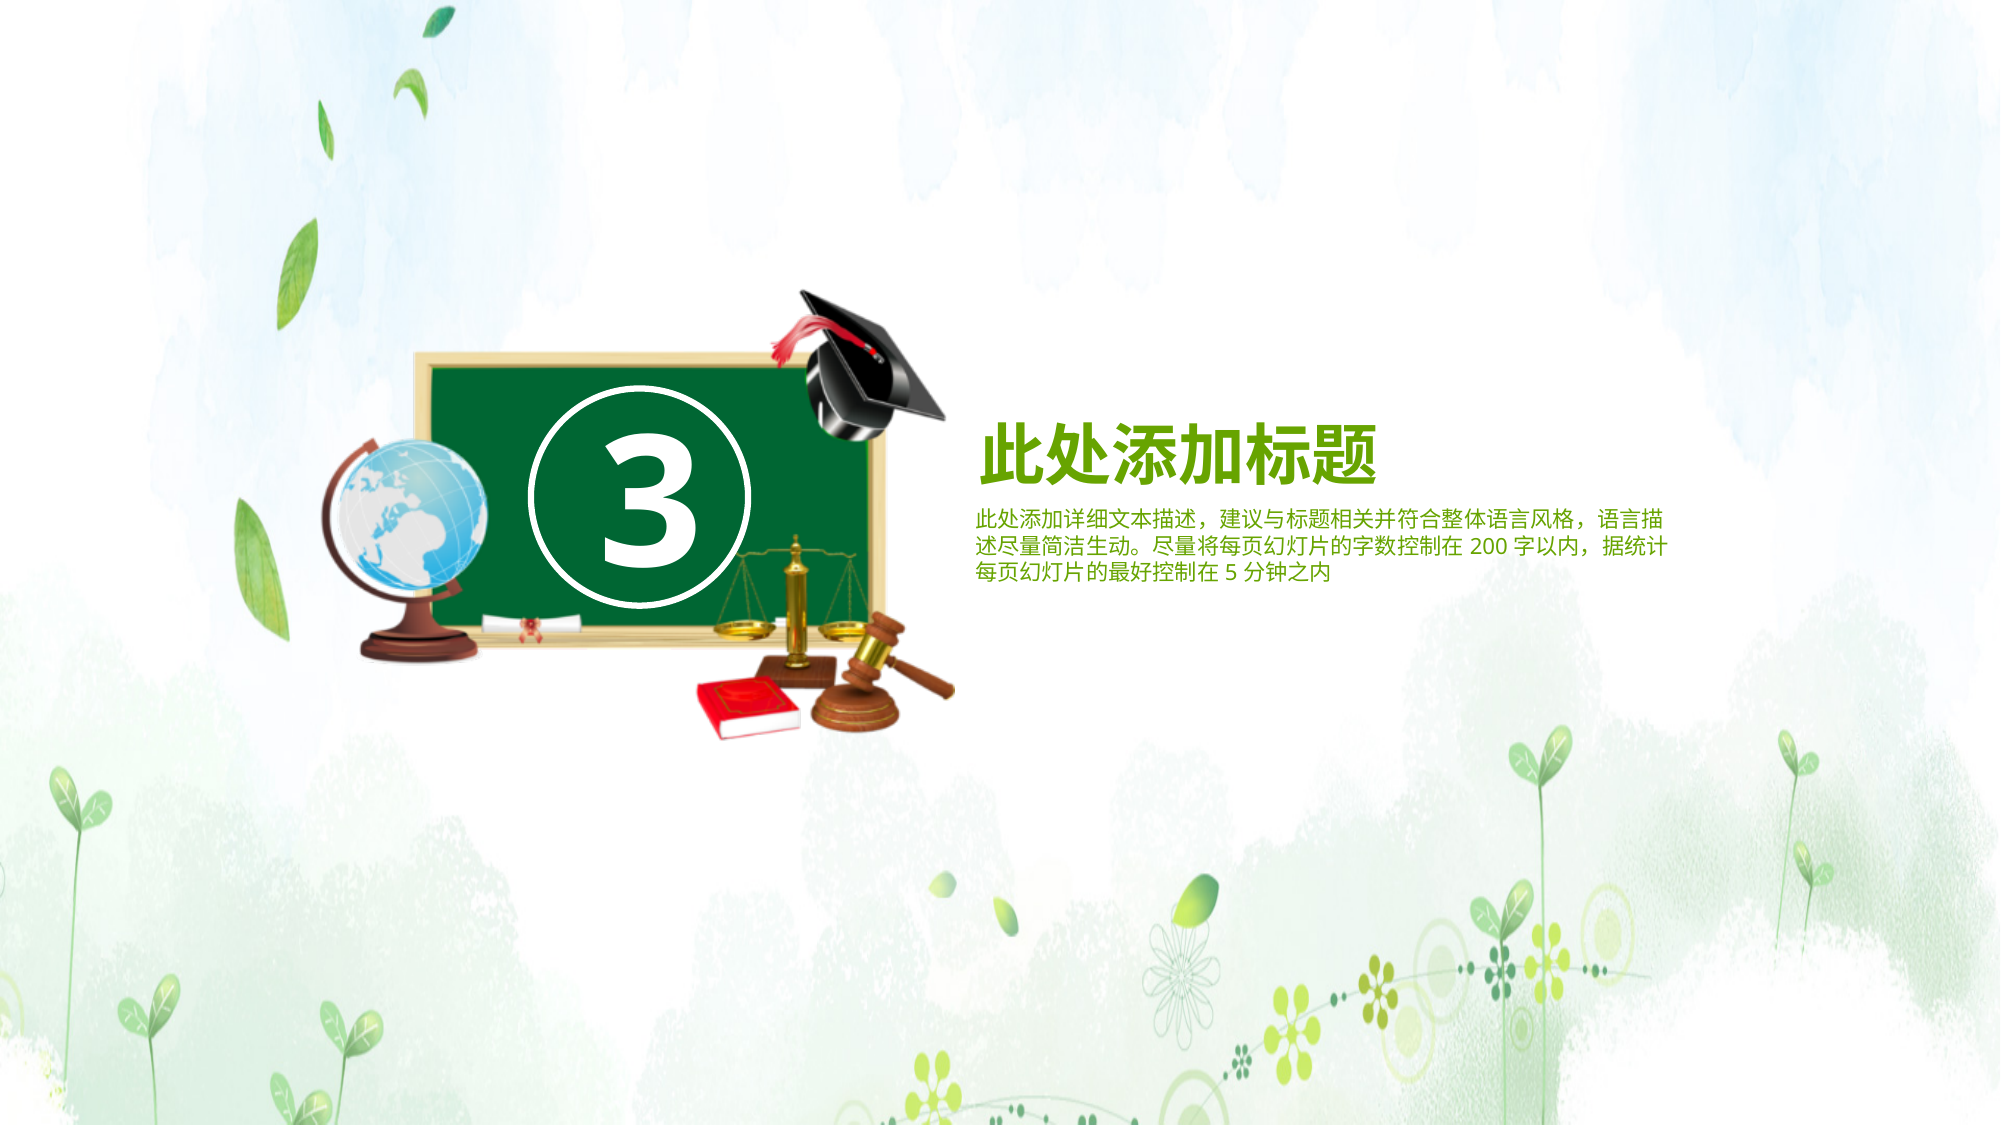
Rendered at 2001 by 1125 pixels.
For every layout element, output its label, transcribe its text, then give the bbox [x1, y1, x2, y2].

picture [0, 0, 2001, 1125]
text_box 此处添加标题 [963, 405, 1394, 500]
text_box 此处添加详细文本描述，建议与标题相关并符合整体语言风格，语言描述尽量简洁生动。尽量将每页幻灯片的字数控制在200字以内，据统计每页幻灯片的最好控制在5分钟之内 [974, 505, 1671, 586]
